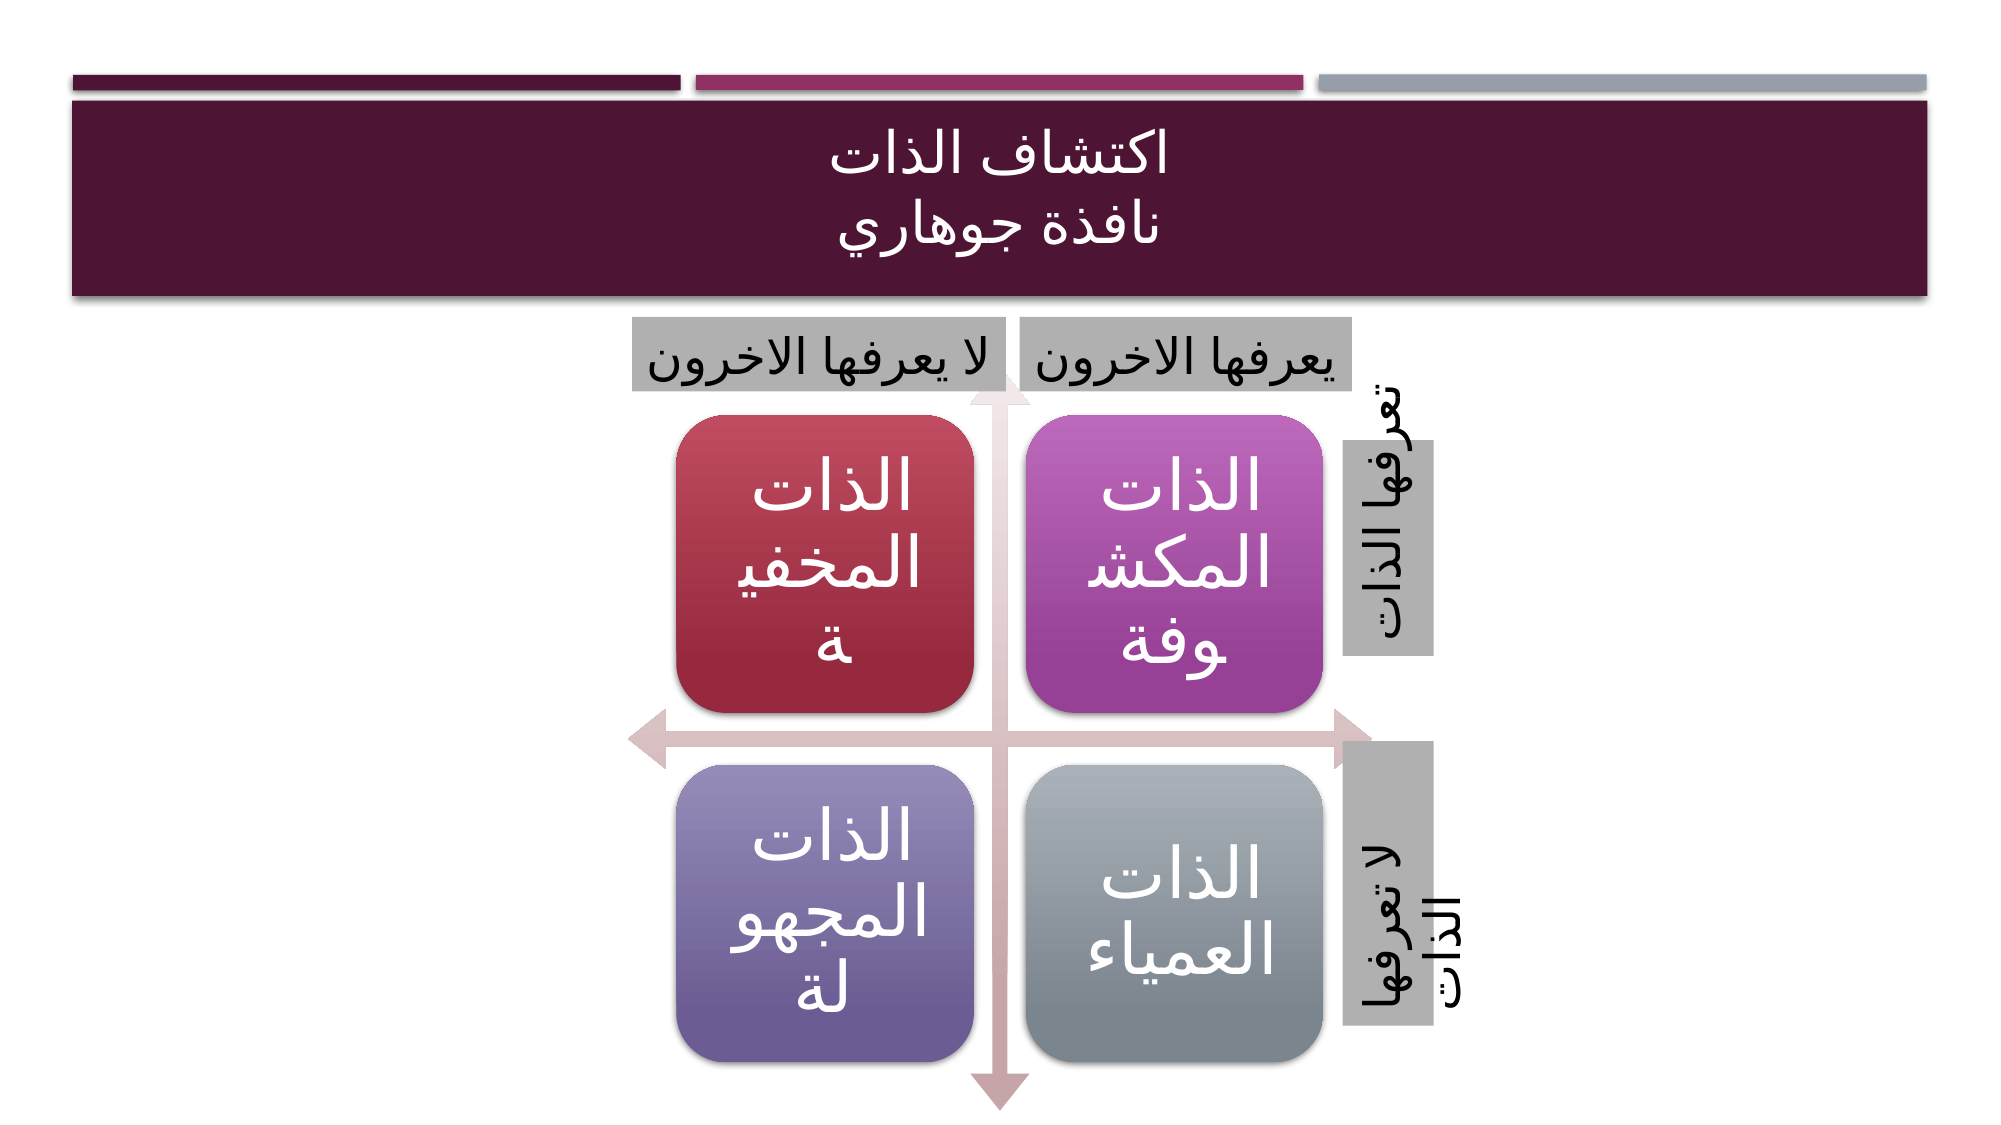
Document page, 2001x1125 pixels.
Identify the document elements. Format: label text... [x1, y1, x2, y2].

text_box لا يعرفها الاخرون [632, 316, 1006, 365]
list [94, 366, 1906, 1112]
title اكتشاف الذات نافذة جوهاري [95, 138, 1905, 263]
text_box يعرفها الاخرون [1019, 316, 1352, 365]
